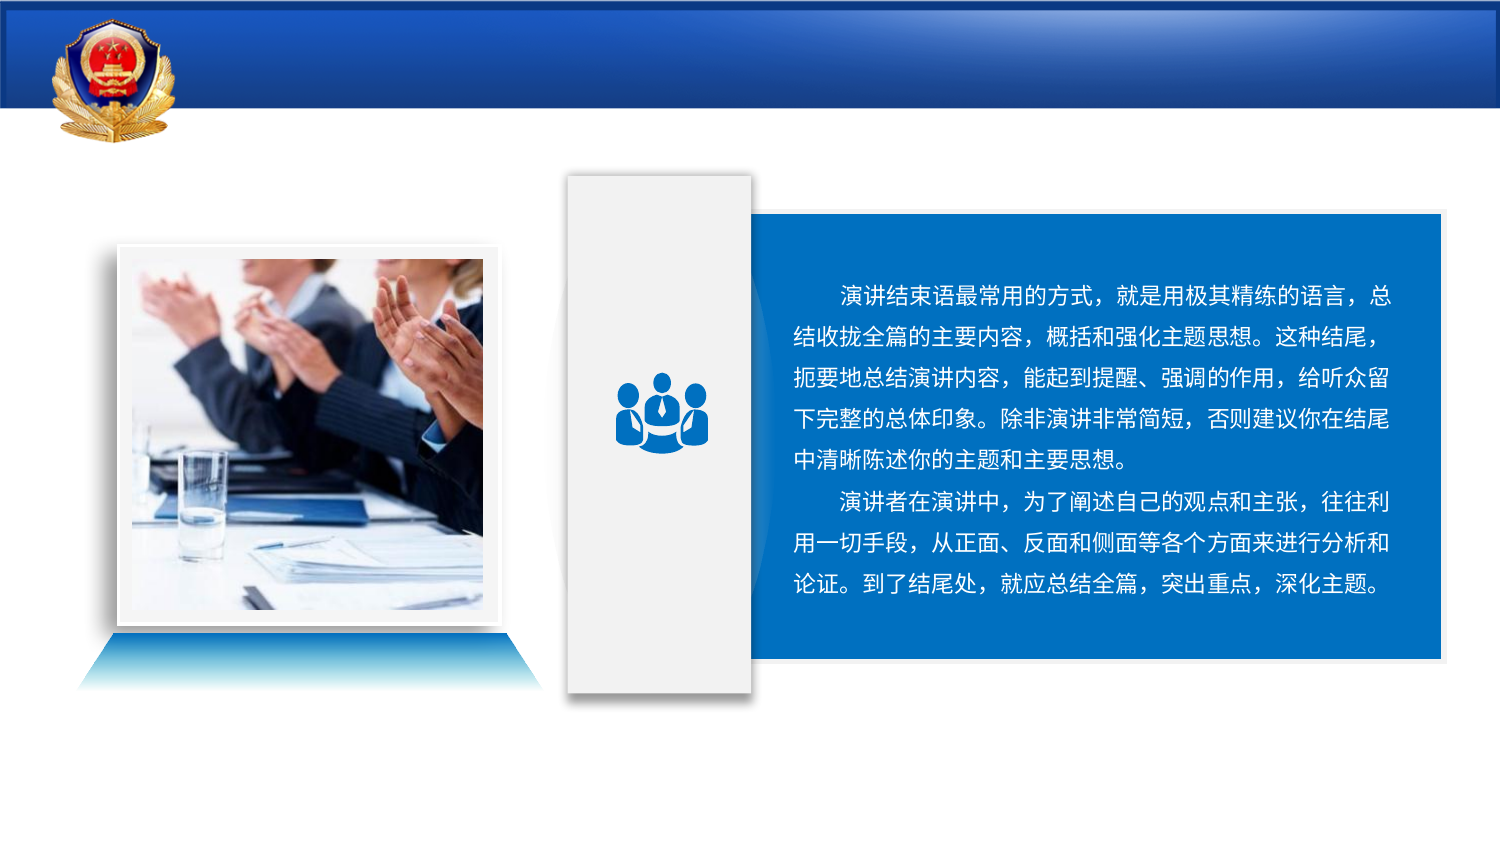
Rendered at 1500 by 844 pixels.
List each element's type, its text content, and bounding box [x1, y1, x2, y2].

picture [0, 0, 1500, 144]
text_box 演讲结束语最常用的方式，就是用极其精练的语言，总结收拢全篇的主要内容，概括和强化主题思想。这种结尾，扼要地总结演讲内容，能起到提醒、强调的作用，给听众留下完整的总体印象。除非演讲非常简短，否则建议你在结尾中清晰陈述你的主题和主要思想。 演讲者在演讲中，为了阐述自己的观点和主张，往往利用一切手段，从正面、反面和侧面等各个方面来进行分析和论证。到了结尾处，就应总结全篇，突出重点，深化主题。 [782, 262, 1422, 603]
text_box [776, 210, 1445, 663]
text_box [543, 175, 776, 694]
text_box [75, 245, 543, 690]
